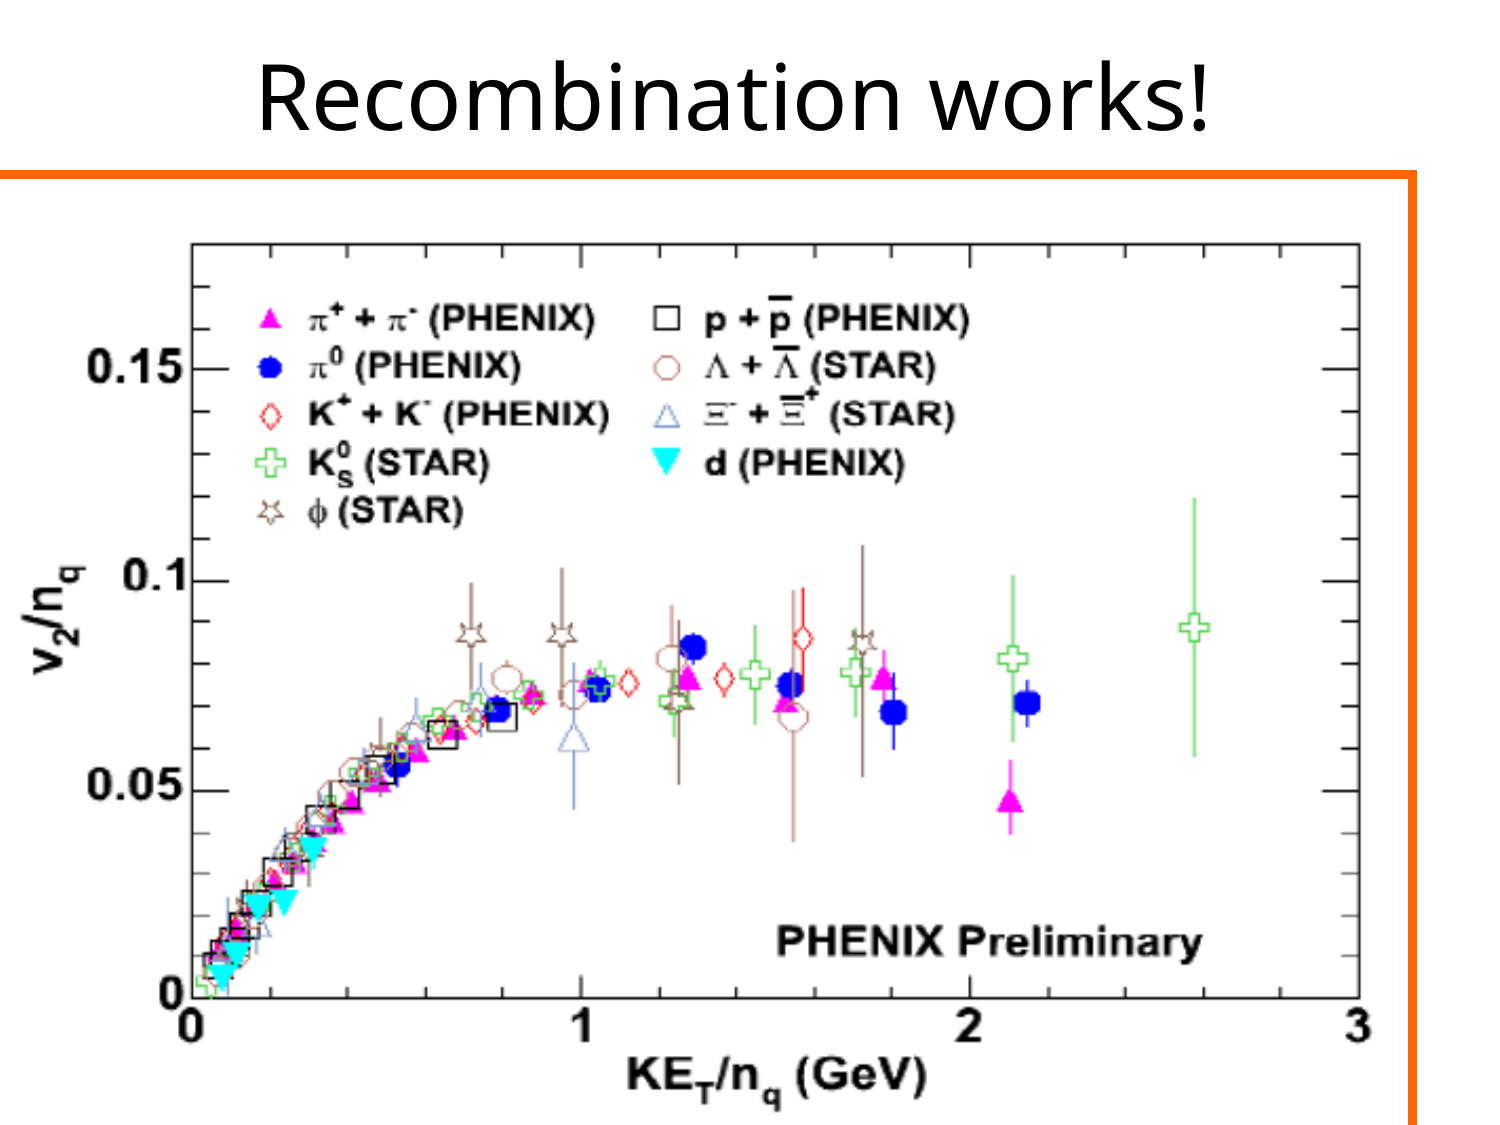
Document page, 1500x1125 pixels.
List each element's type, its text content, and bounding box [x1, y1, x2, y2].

picture [0, 178, 1409, 1125]
title Recombination works! [58, 0, 1409, 170]
